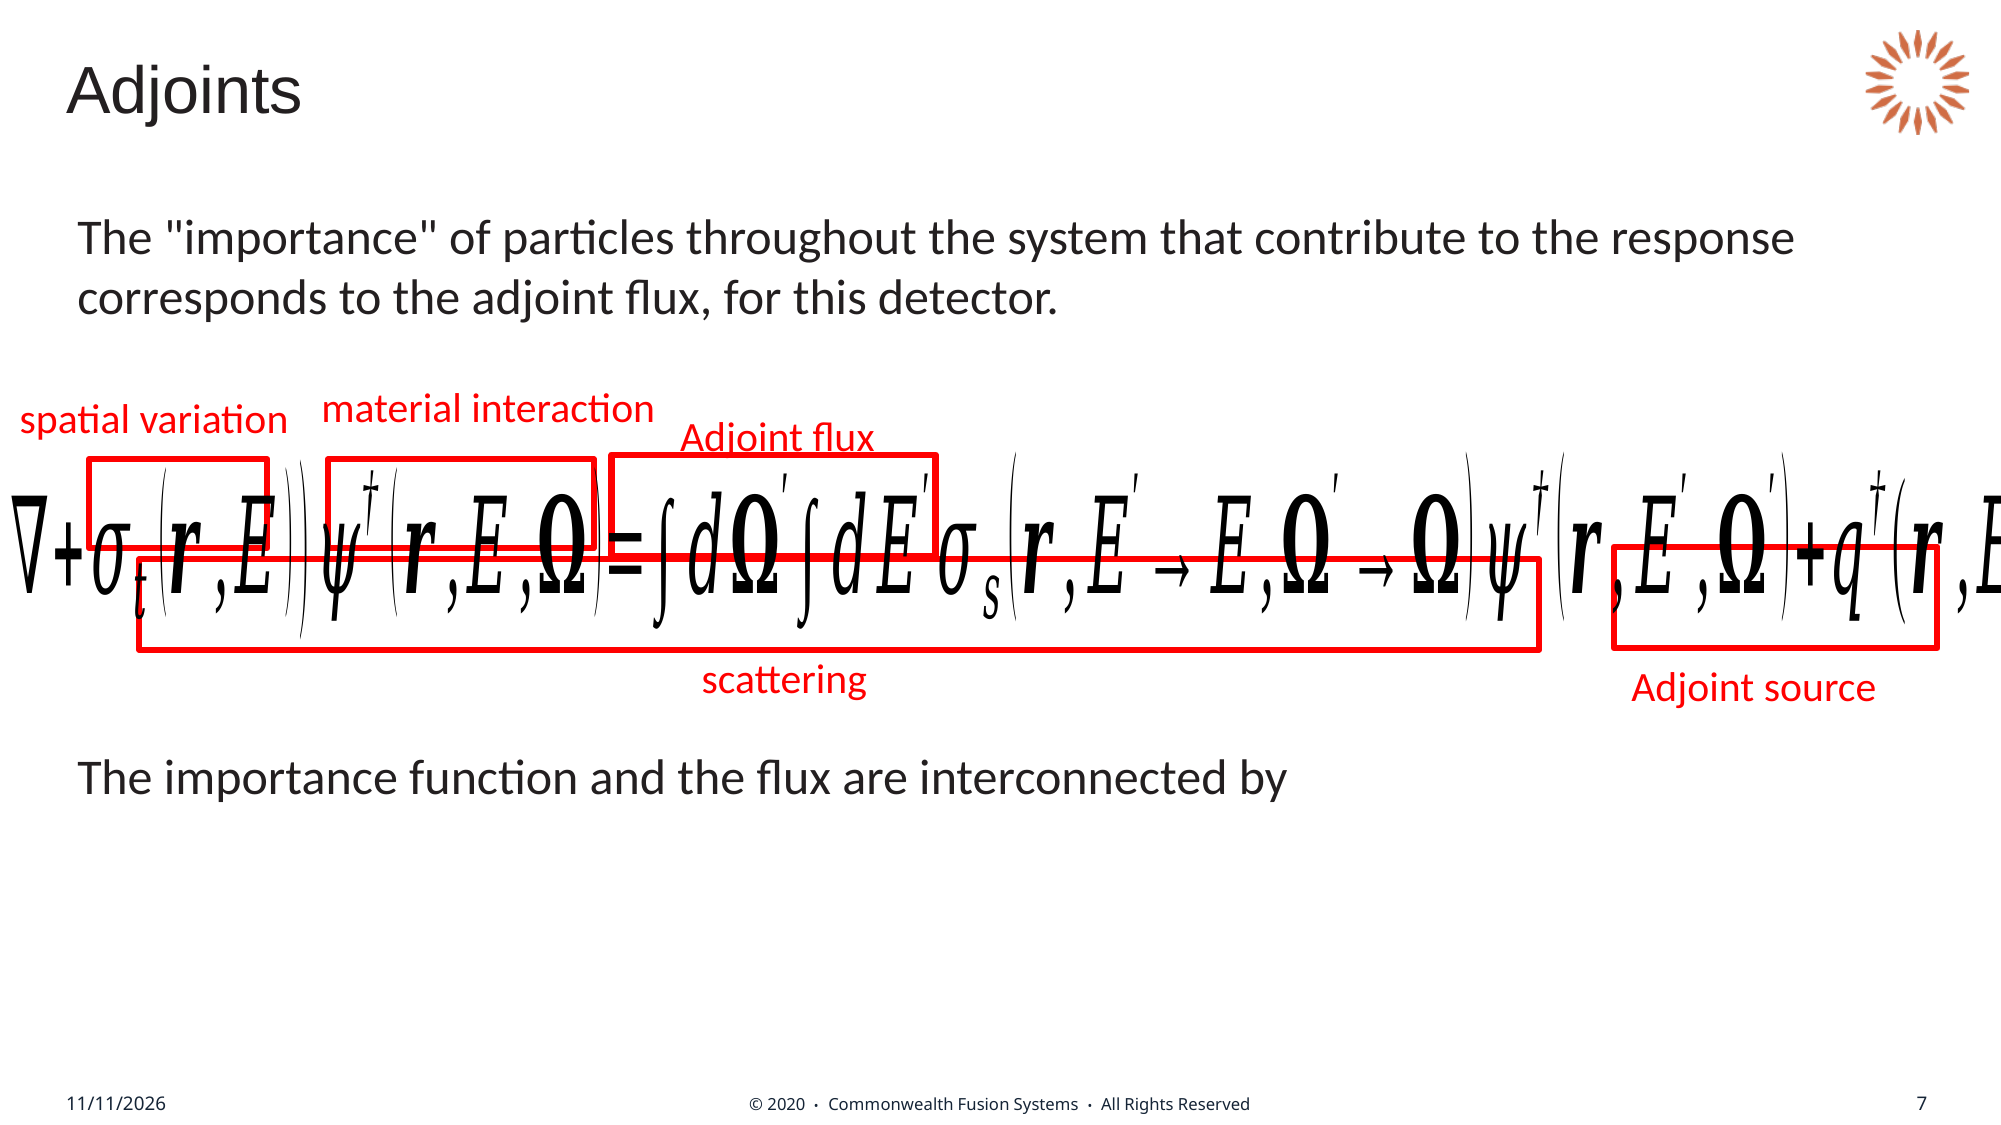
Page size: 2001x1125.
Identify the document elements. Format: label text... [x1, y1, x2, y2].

text_box scattering [627, 644, 941, 710]
text_box [1614, 546, 1938, 649]
text_box Adjoint flux [621, 401, 934, 468]
text_box [89, 459, 268, 549]
text_box Adjoint source [1597, 652, 1911, 718]
text_box [139, 559, 1539, 650]
text_box [611, 454, 936, 557]
text_box spatial variation [4, 384, 318, 450]
title Adjoints [51, 48, 1810, 153]
text_box [328, 459, 594, 549]
text_box material interaction [306, 373, 554, 463]
